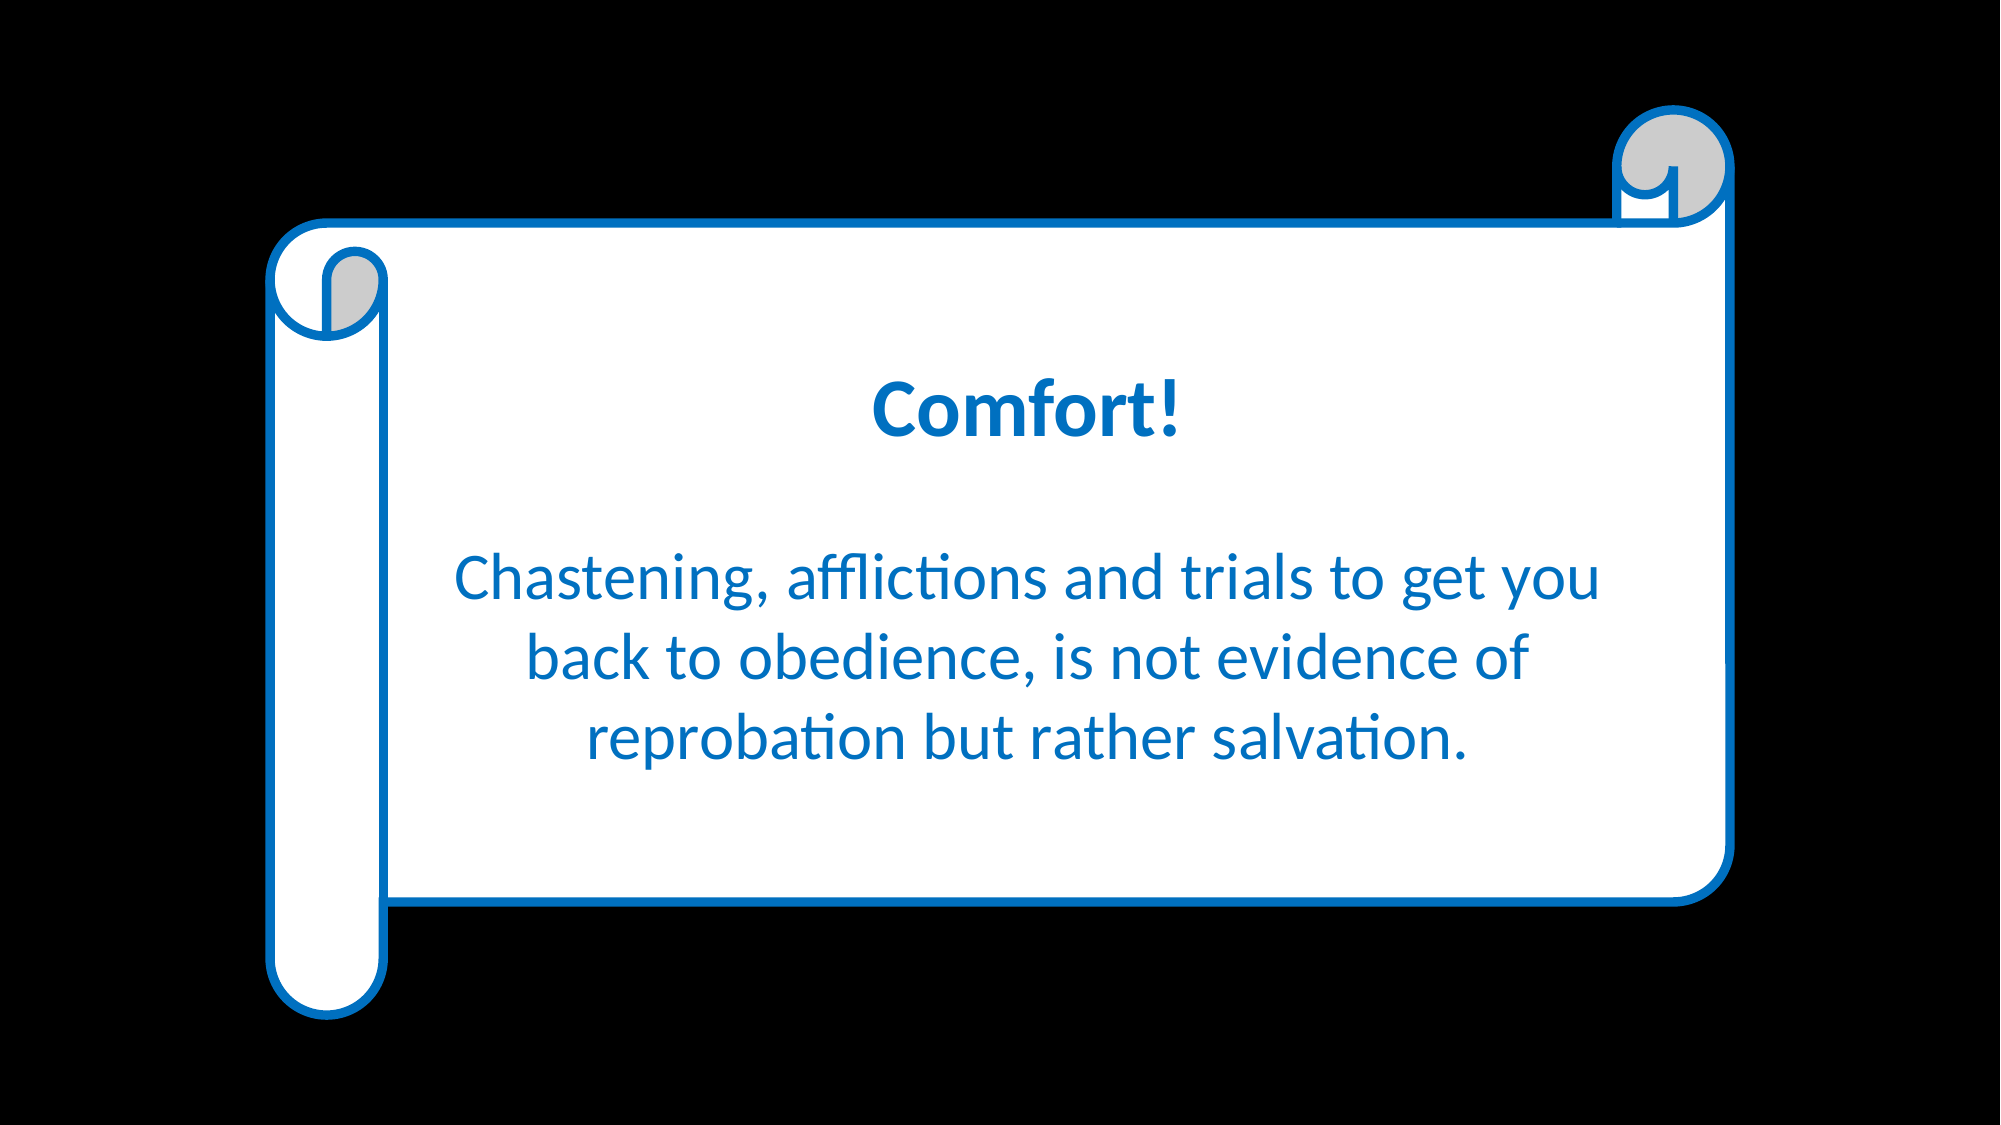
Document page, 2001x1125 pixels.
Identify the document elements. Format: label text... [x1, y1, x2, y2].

text_box Comfort! Chastening, afflictions and trials to get you back to obedience, is not evidence of reprobation but rather salvation. [269, 108, 1731, 1017]
